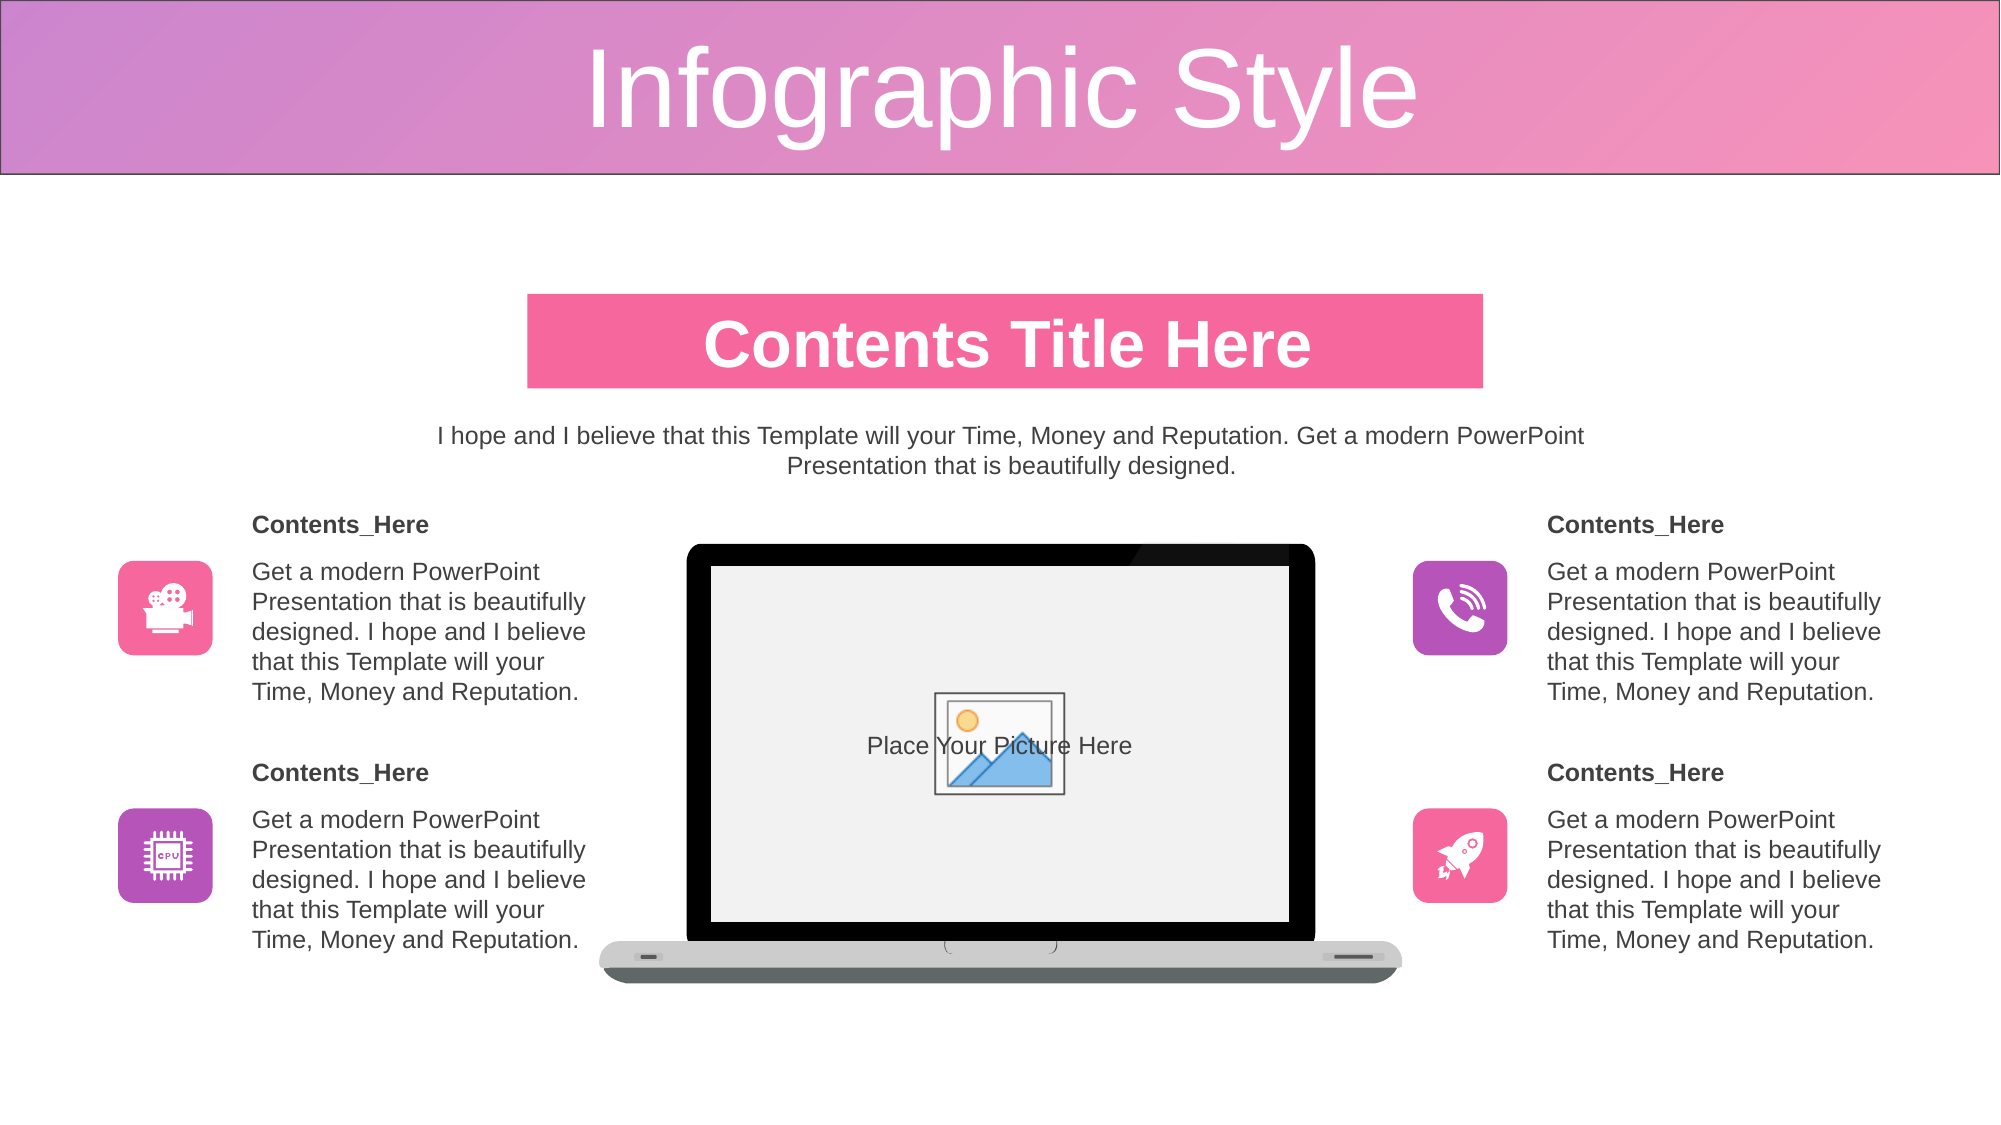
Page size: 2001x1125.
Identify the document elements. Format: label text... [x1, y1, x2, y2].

text_box [1411, 807, 1509, 904]
list Infographic Style [53, 31, 1952, 151]
text_box [1436, 587, 1486, 634]
text_box I hope and I believe that this Template will your Time, Money and Reputation. Get a modern PowerPoint Presentation that is beautifully designed. [354, 401, 1678, 497]
text_box [1458, 582, 1488, 612]
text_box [237, 501, 616, 716]
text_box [1532, 748, 1911, 963]
text_box [1411, 559, 1509, 657]
text_box [117, 559, 214, 657]
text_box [237, 748, 616, 963]
text_box [1434, 831, 1485, 883]
text_box [526, 293, 1484, 389]
text_box Contents Title Here [649, 293, 1367, 388]
text_box [141, 829, 195, 883]
text_box [117, 807, 214, 904]
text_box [1532, 501, 1911, 716]
picture [710, 565, 1290, 923]
text_box [140, 581, 195, 634]
